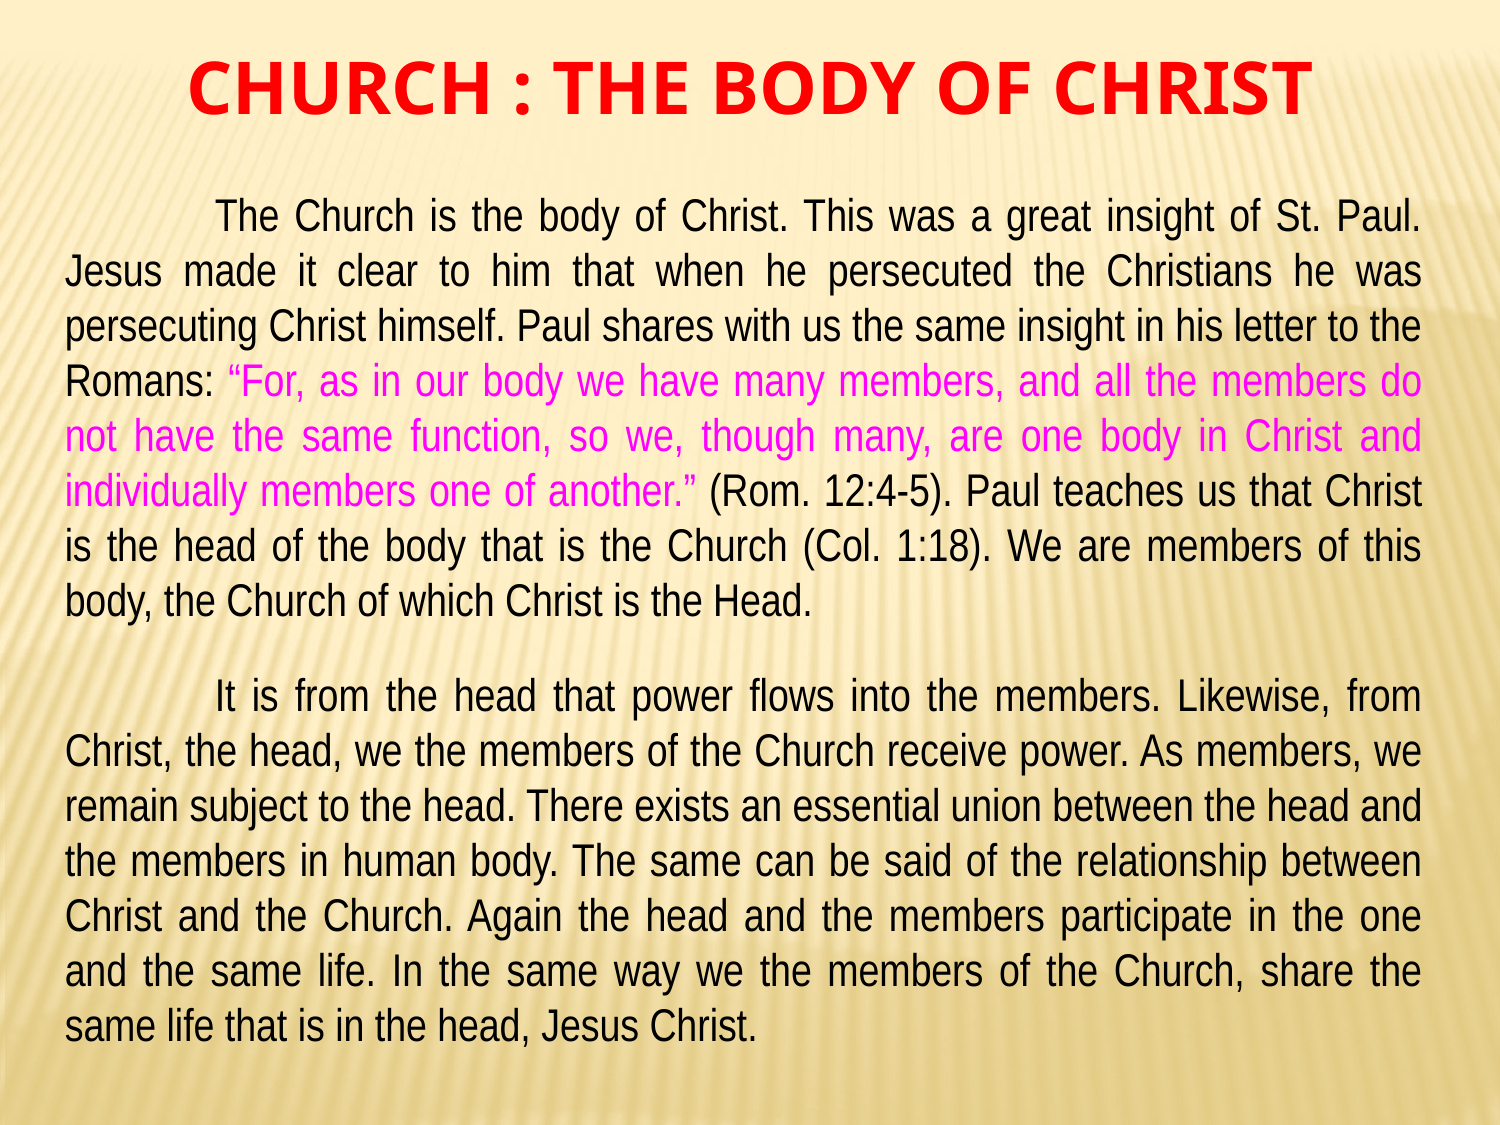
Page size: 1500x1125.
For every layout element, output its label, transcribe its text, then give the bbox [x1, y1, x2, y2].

text_box CHURCH : THE BODY OF CHRIST [0, 33, 1500, 137]
text_box The Church is the body of Christ. This was a great insight of St. Paul. Jesus made it clear to him that when he persecuted the Christians he was persecuting Christ himself. Paul shares with us the same insight in his letter to the Romans: “For, as in our body we have many members, and all the members do not have the same function, so we, though many, are one body in Christ and individually members one of another.” (Rom. 12:4-5). Paul teaches us that Christ is the head of the body that is the Church (Col. 1:18). We are members of this body, the Church of which Christ is the Head. [50, 177, 1438, 633]
text_box It is from the head that power flows into the members. Likewise, from Christ, the head, we the members of the Church receive power. As members, we remain subject to the head. There exists an essential union between the head and the members in human body. The same can be said of the relationship between Christ and the Church. Again the head and the members participate in the one and the same life. In the same way we the members of the Church, share the same life that is in the head, Jesus Christ. [50, 658, 1438, 1059]
